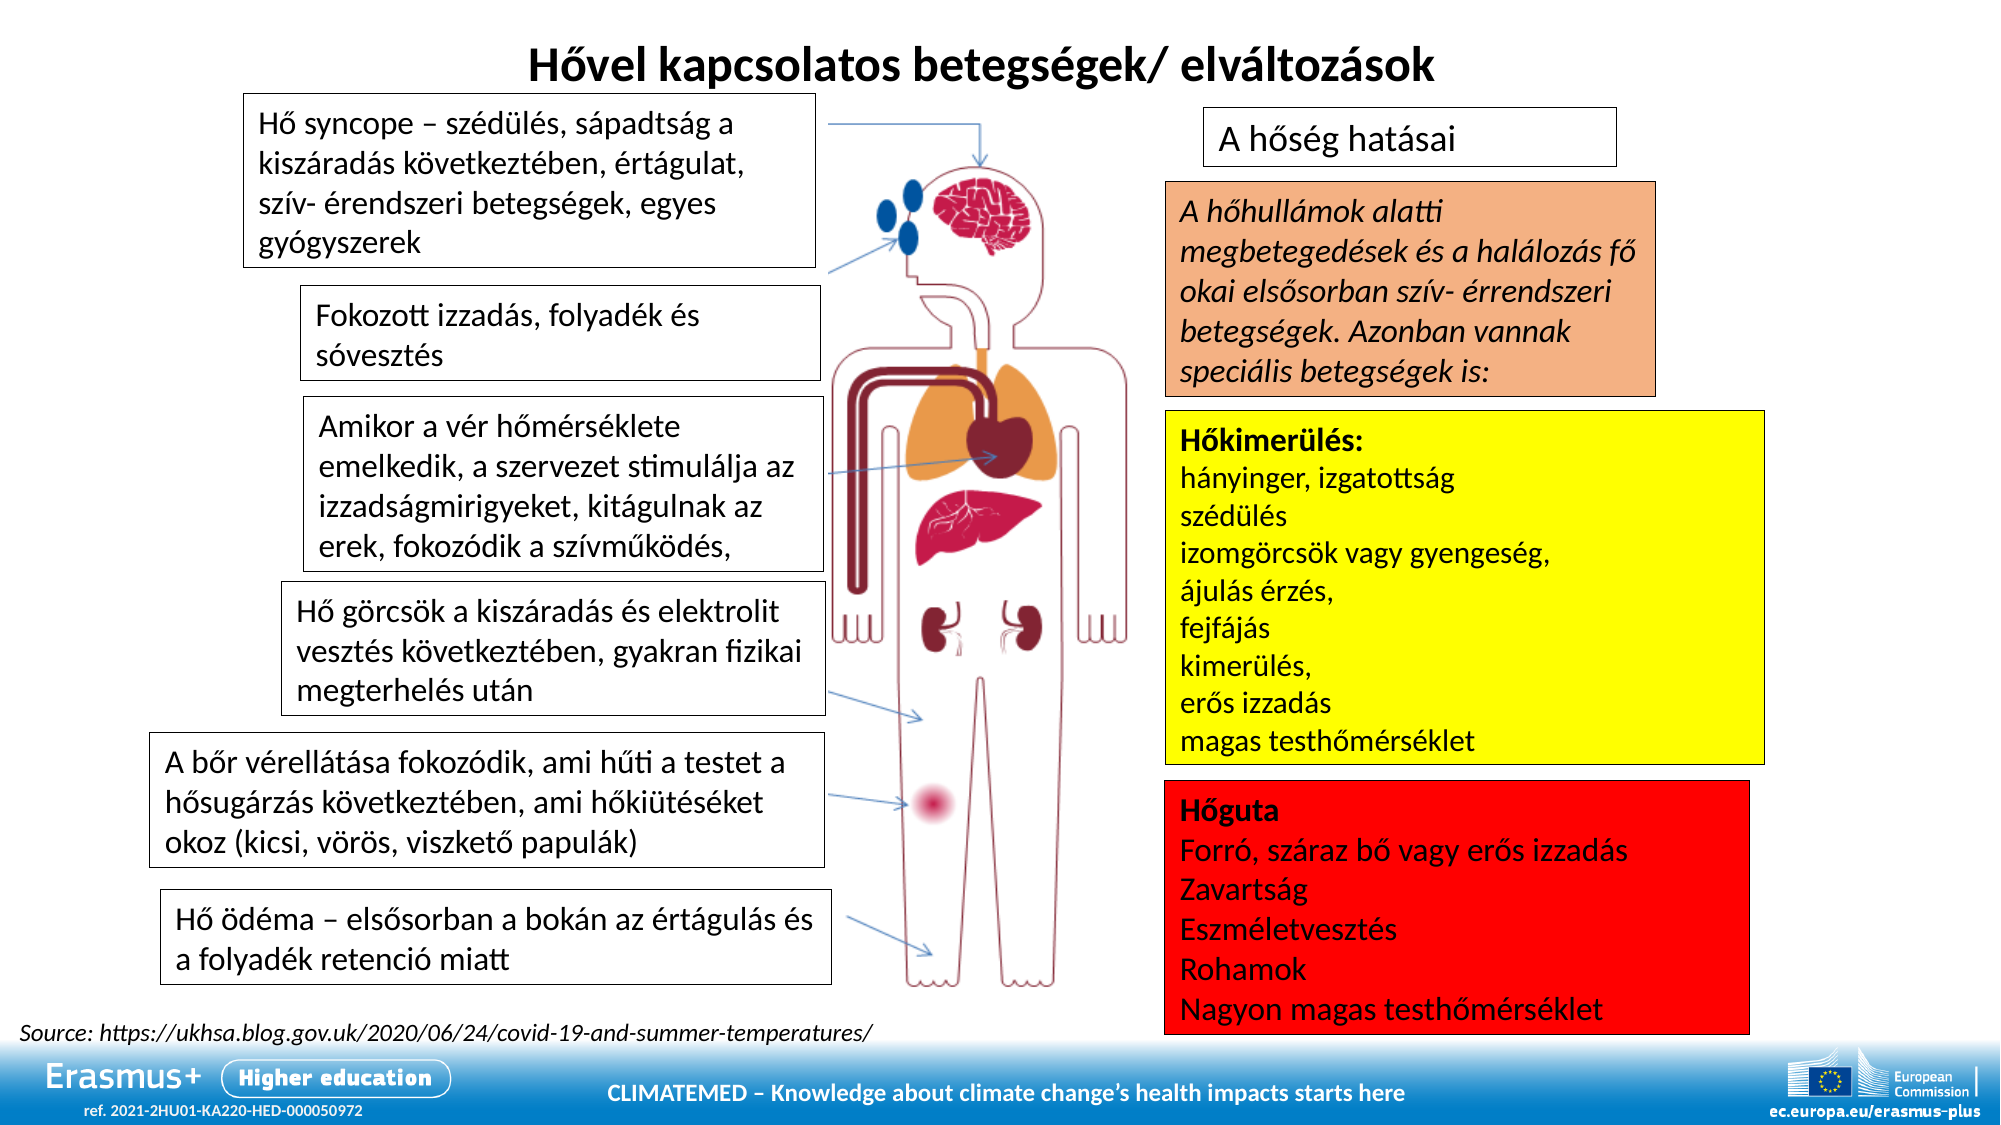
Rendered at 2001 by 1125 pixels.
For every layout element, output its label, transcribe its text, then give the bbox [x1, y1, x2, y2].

picture [0, 0, 2000, 1125]
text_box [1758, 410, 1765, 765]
text_box Source: https://ukhsa.blog.gov.uk/2020/06/24/covid-19-and-summer-temperatures/ [4, 1008, 1005, 1054]
text_box Hőguta Forró, száraz bő vagy erős izzadás Zavartság Eszméletvesztés Rohamok Nagyon magas testhőmérséklet [1164, 1030, 1750, 1035]
text_box Hő syncope – szédülés, sápadtság a kiszáradás következtében, értágulat, szív- érendszeri betegségek, egyes gyógyszerek [243, 93, 274, 268]
text_box A bőr vérellátása fokozódik, ami hűti a testet a hősugárzás következtében, ami hőkiütéséket okoz (kicsi, vörös, viszkető papulák) [149, 732, 274, 868]
text_box Hő ödéma – elsősorban a bokán az értágulás és a folyadék retenció miatt [160, 889, 274, 985]
